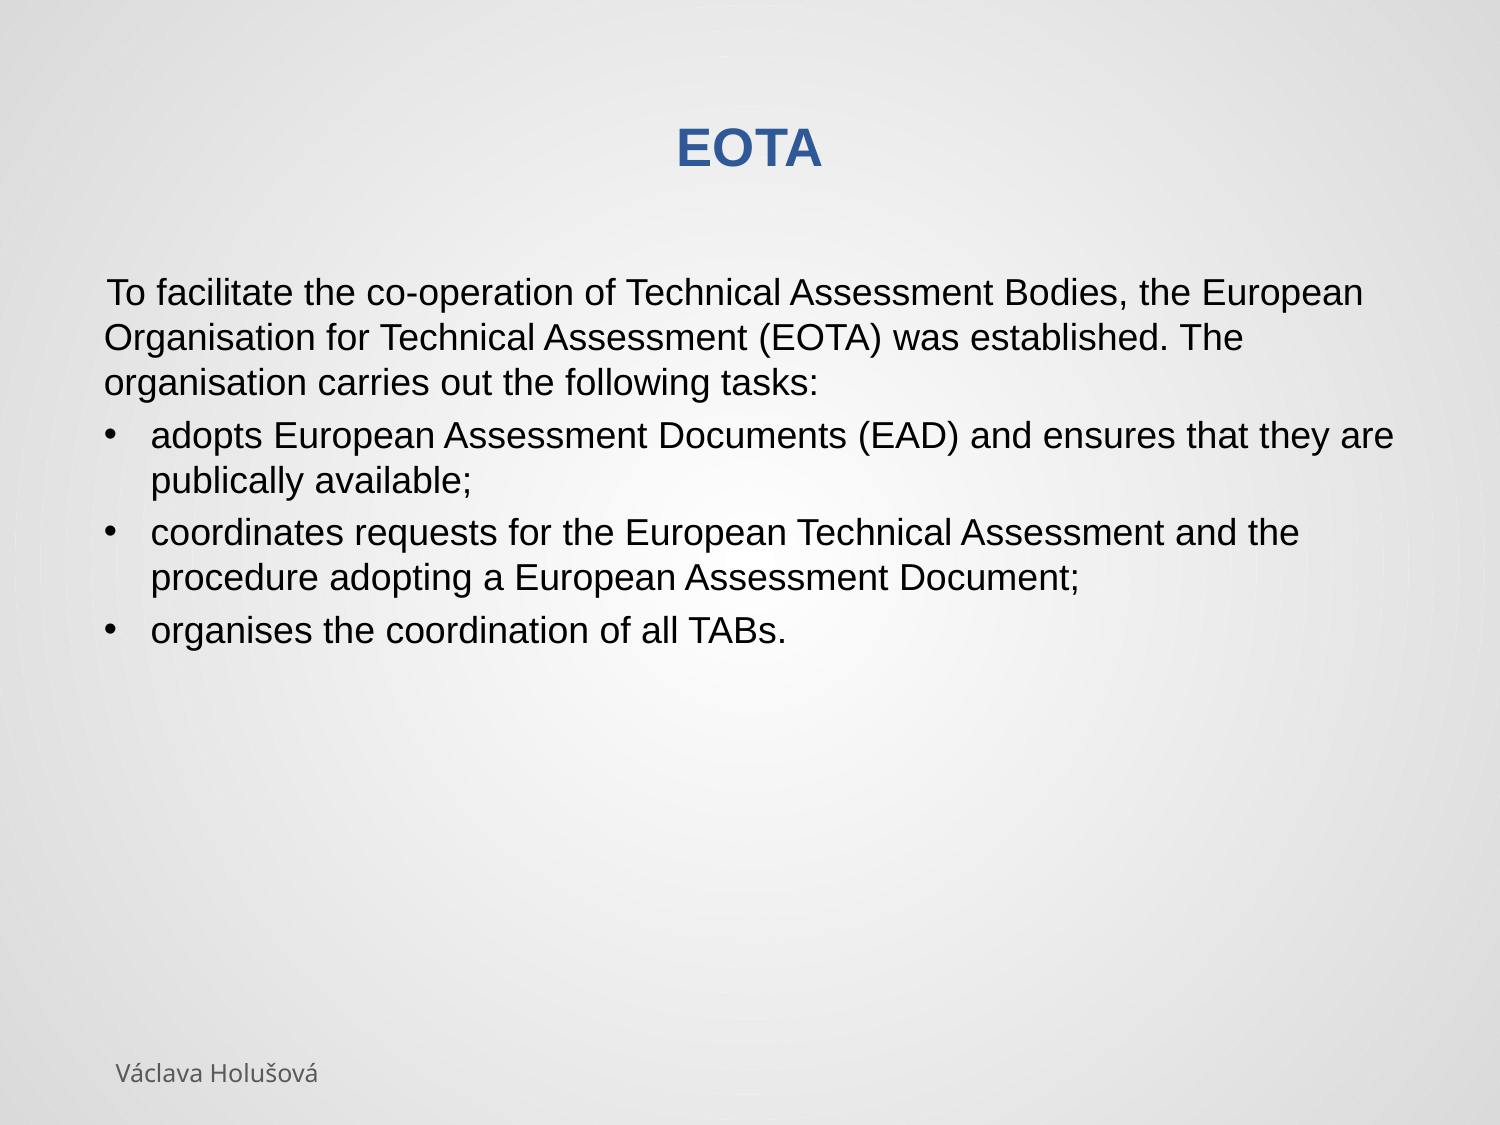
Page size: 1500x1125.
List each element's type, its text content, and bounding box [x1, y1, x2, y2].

title EOTA [75, 42, 1425, 185]
list To facilitate the co-operation of Technical Assessment Bodies, the European Organisation for Technical Assessment (EOTA) was established. The organisation carries out the following tasks: adopts European Assessment Documents (EAD) and ensures that they are publically available; coordinates requests for the European Technical Assessment and the procedure adopting a European Assessment Document; organises the coordination of all TABs. [75, 208, 1425, 1047]
footer Václava Holušová [108, 1042, 576, 1103]
